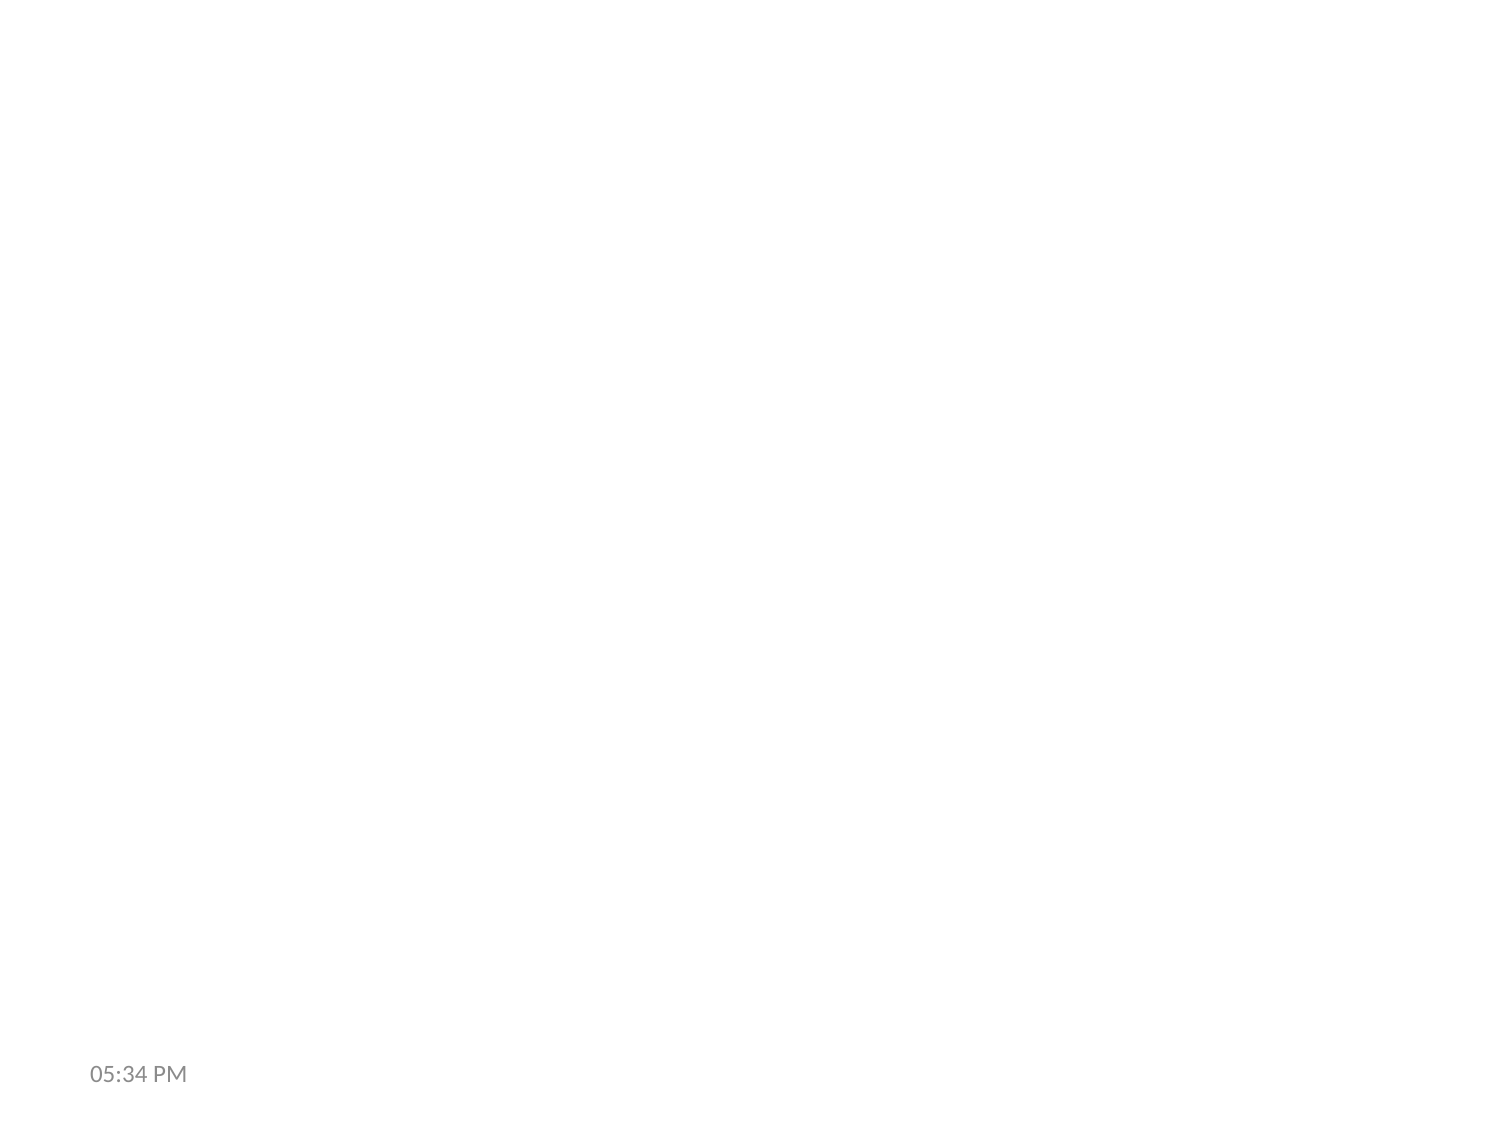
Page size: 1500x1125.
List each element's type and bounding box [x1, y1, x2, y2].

slide_number [75, 1042, 425, 1103]
